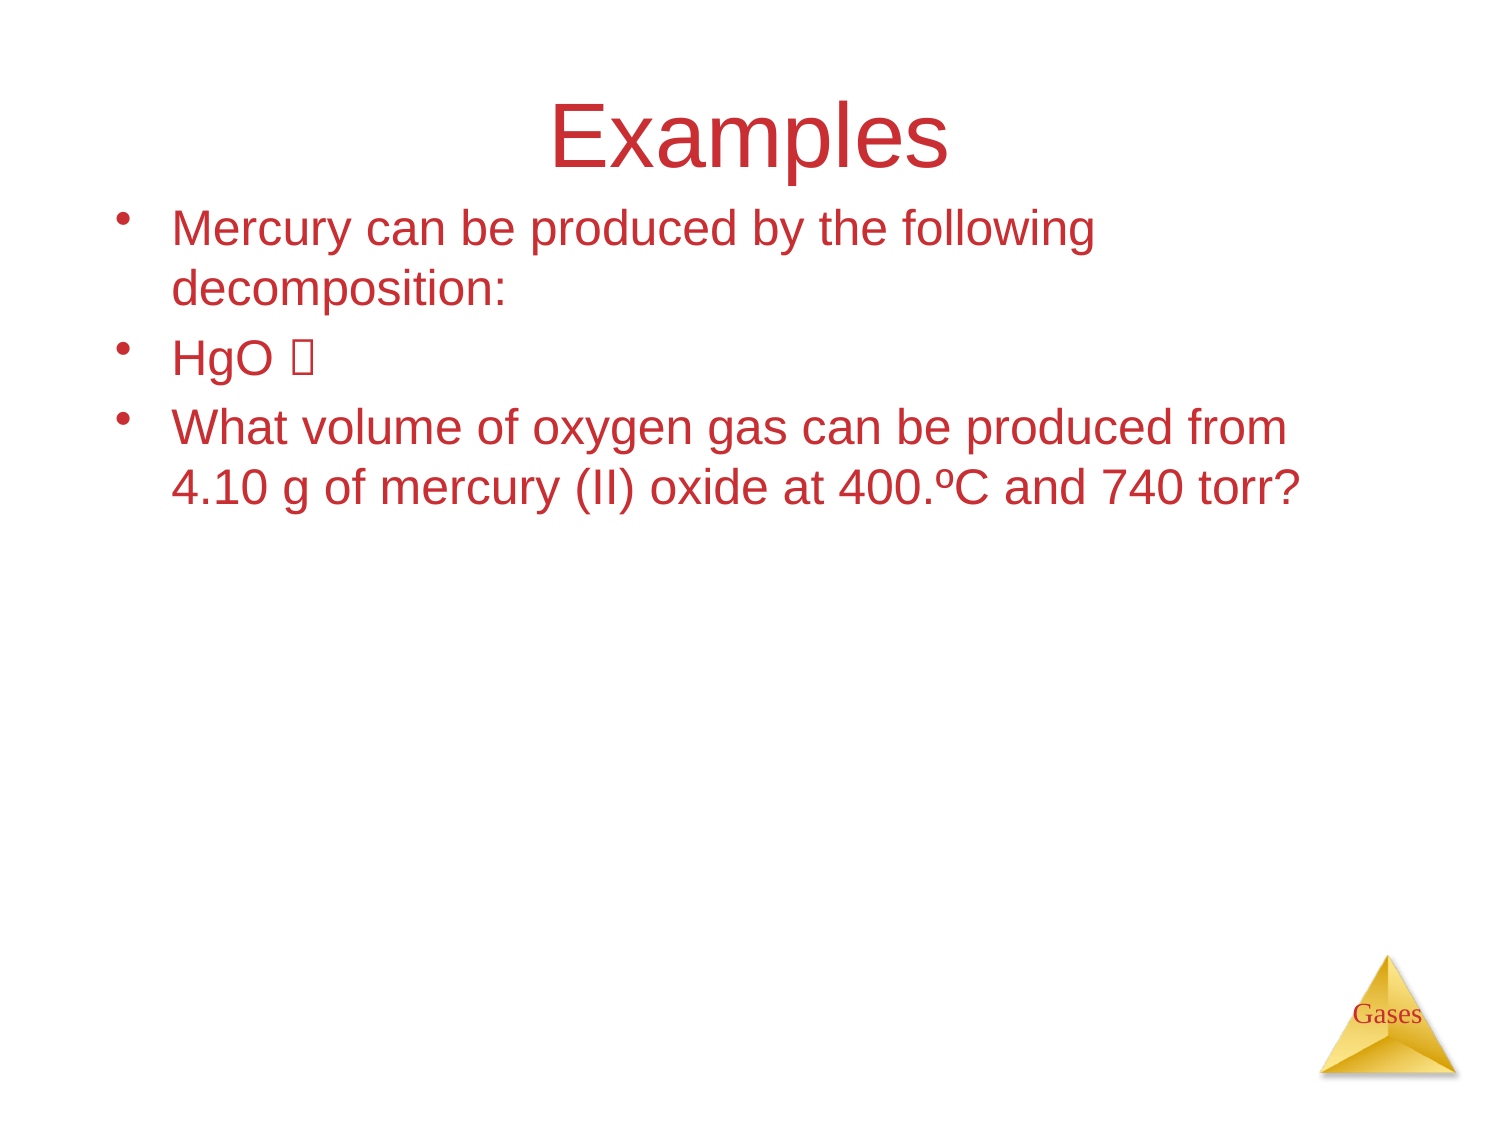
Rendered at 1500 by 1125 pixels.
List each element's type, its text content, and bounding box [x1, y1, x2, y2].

title Examples [112, 37, 1388, 226]
picture [1275, 899, 1500, 1125]
list Mercury can be produced by the following decomposition: HgO  What volume of oxygen gas can be produced from 4.10 g of mercury (II) oxide at 400.ºC and 740 torr? [99, 187, 1376, 863]
